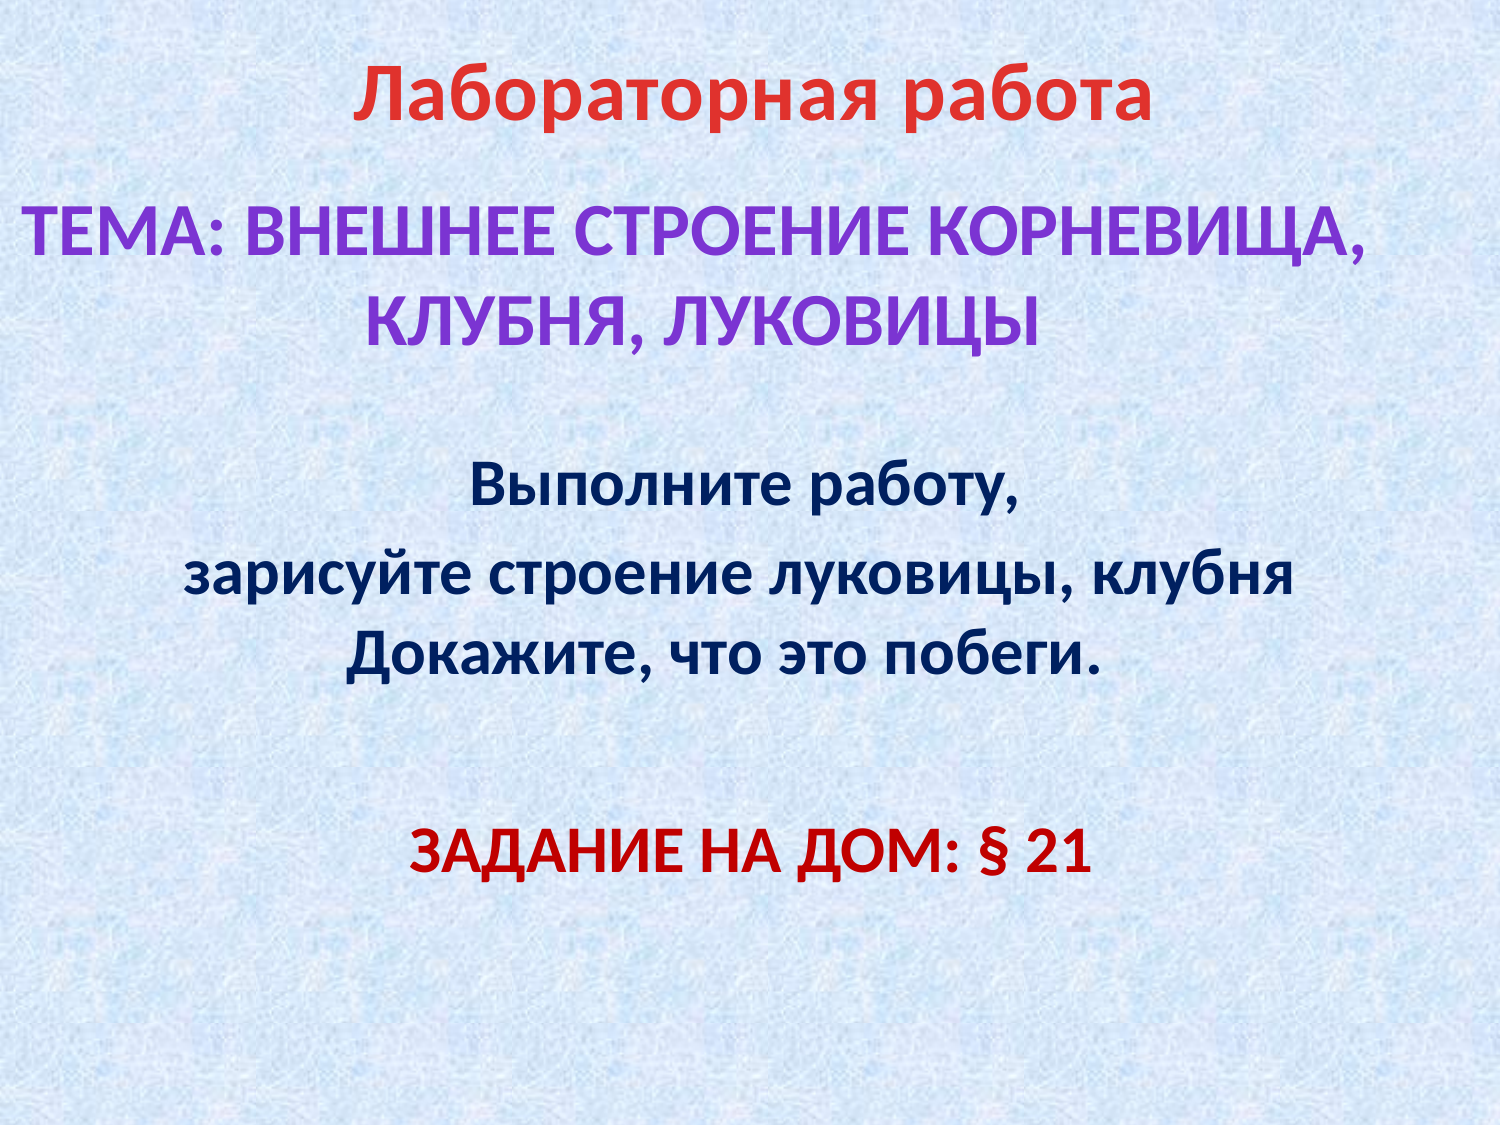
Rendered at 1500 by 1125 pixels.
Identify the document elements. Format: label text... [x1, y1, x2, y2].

text_box Выполните работу, зарисуйте строение луковицы, клубня Докажите, что это побеги. [153, 385, 1312, 696]
picture [0, 0, 1500, 1125]
text_box ТЕМА: Внешнее строение корневища, клубня, луковицы [6, 172, 1402, 368]
text_box Задание на дом: § 21 [394, 798, 1109, 894]
text_box Лабораторная работа [311, 0, 1172, 150]
